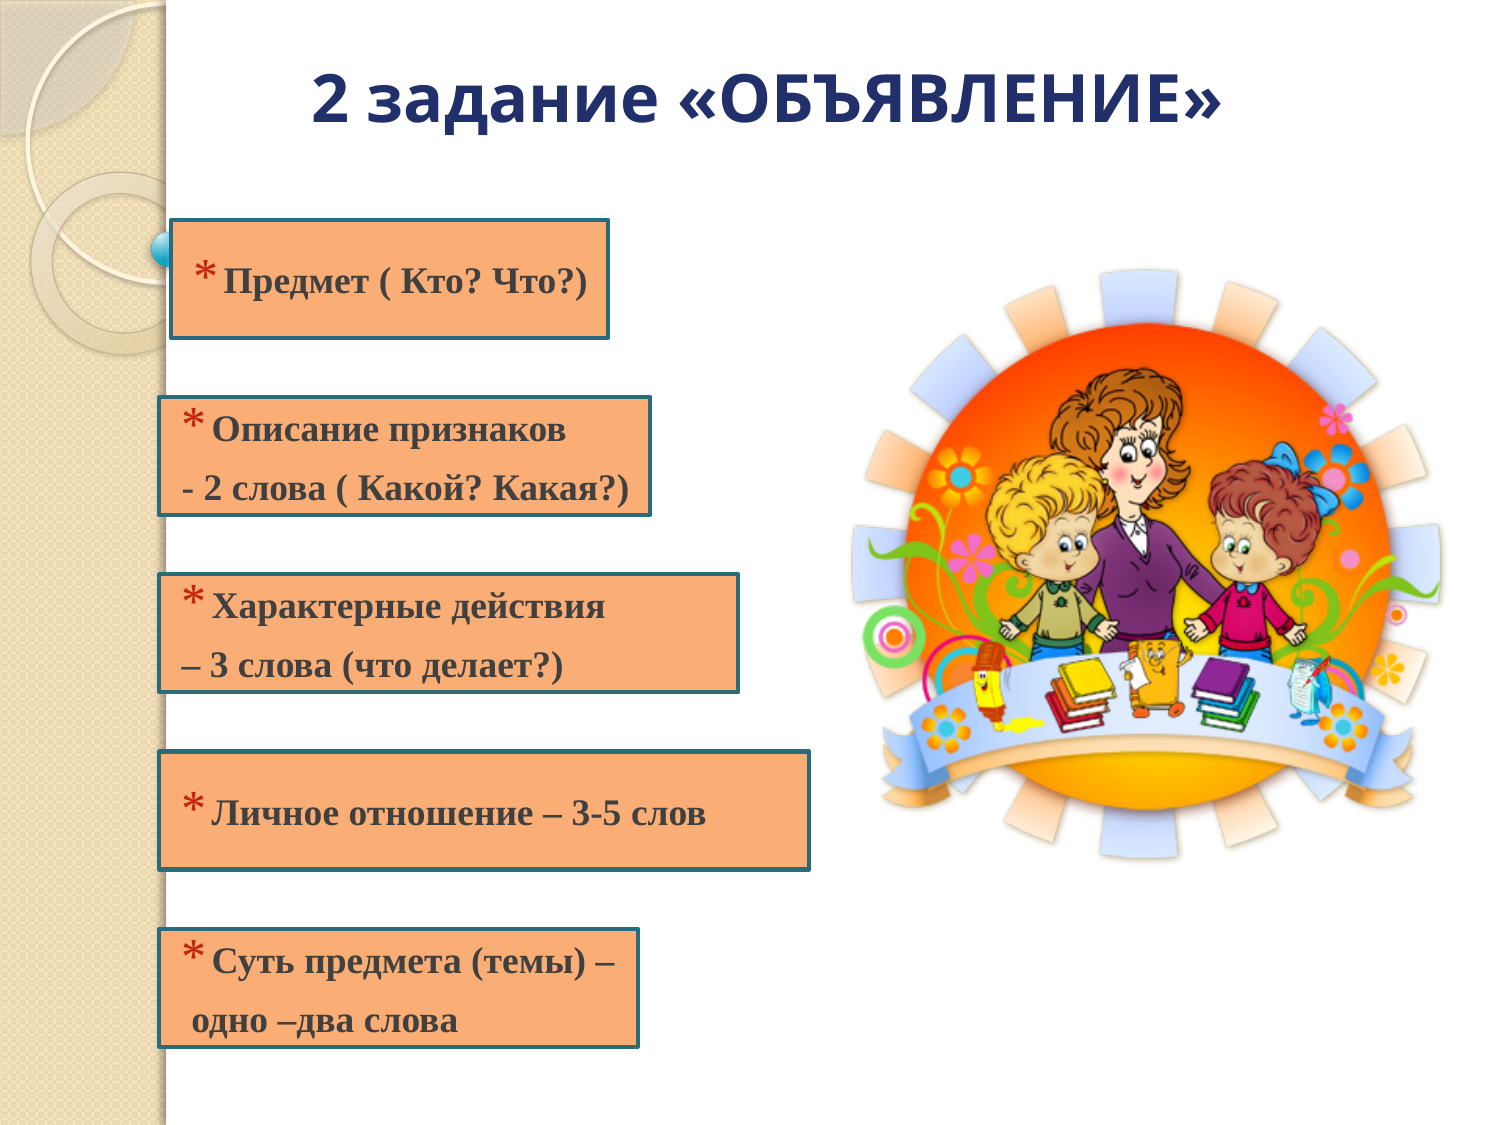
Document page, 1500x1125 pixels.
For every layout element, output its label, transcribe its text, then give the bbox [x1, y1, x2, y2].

text_box Суть предмета (темы) – одно –два слова [157, 927, 640, 1049]
text_box Описание признаков - 2 слова ( Какой? Какая?) [157, 395, 652, 517]
text_box Характерные действия – 3 слова (что делает?) [157, 572, 740, 694]
text_box Личное отношение – 3-5 слов [157, 749, 811, 872]
text_box Предмет ( Кто? Что?) [169, 218, 610, 340]
text_box 2 задание «ОБЪЯВЛЕНИЕ» [64, 42, 1471, 143]
picture [832, 243, 1458, 882]
